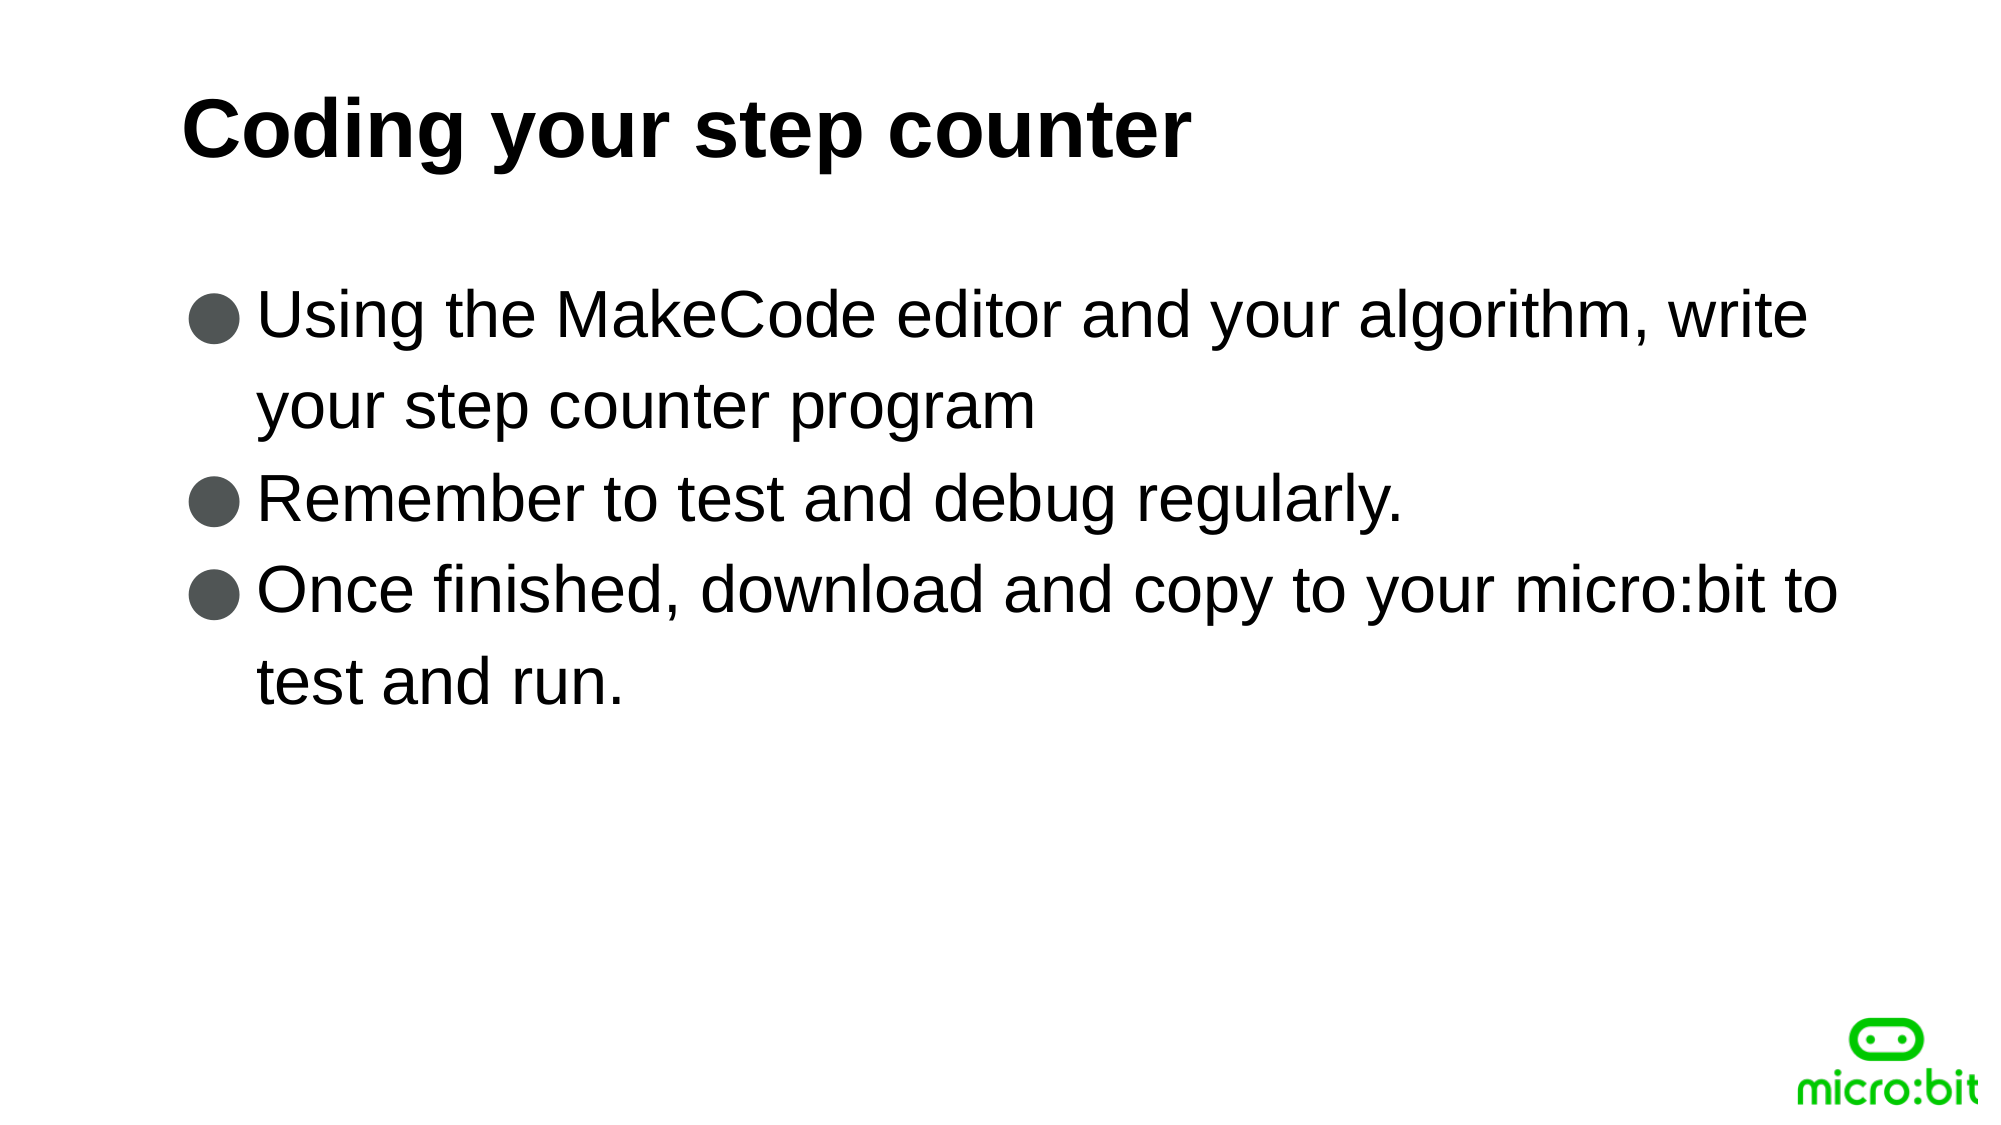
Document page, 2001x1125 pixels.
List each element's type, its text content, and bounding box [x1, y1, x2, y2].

text_box Coding your step counter Using the MakeCode editor and your algorithm, write your step counter program Remember to test and debug regularly. Once finished, download and copy to your micro:bit to test and run. [166, 60, 1918, 884]
picture [1797, 1017, 1978, 1106]
